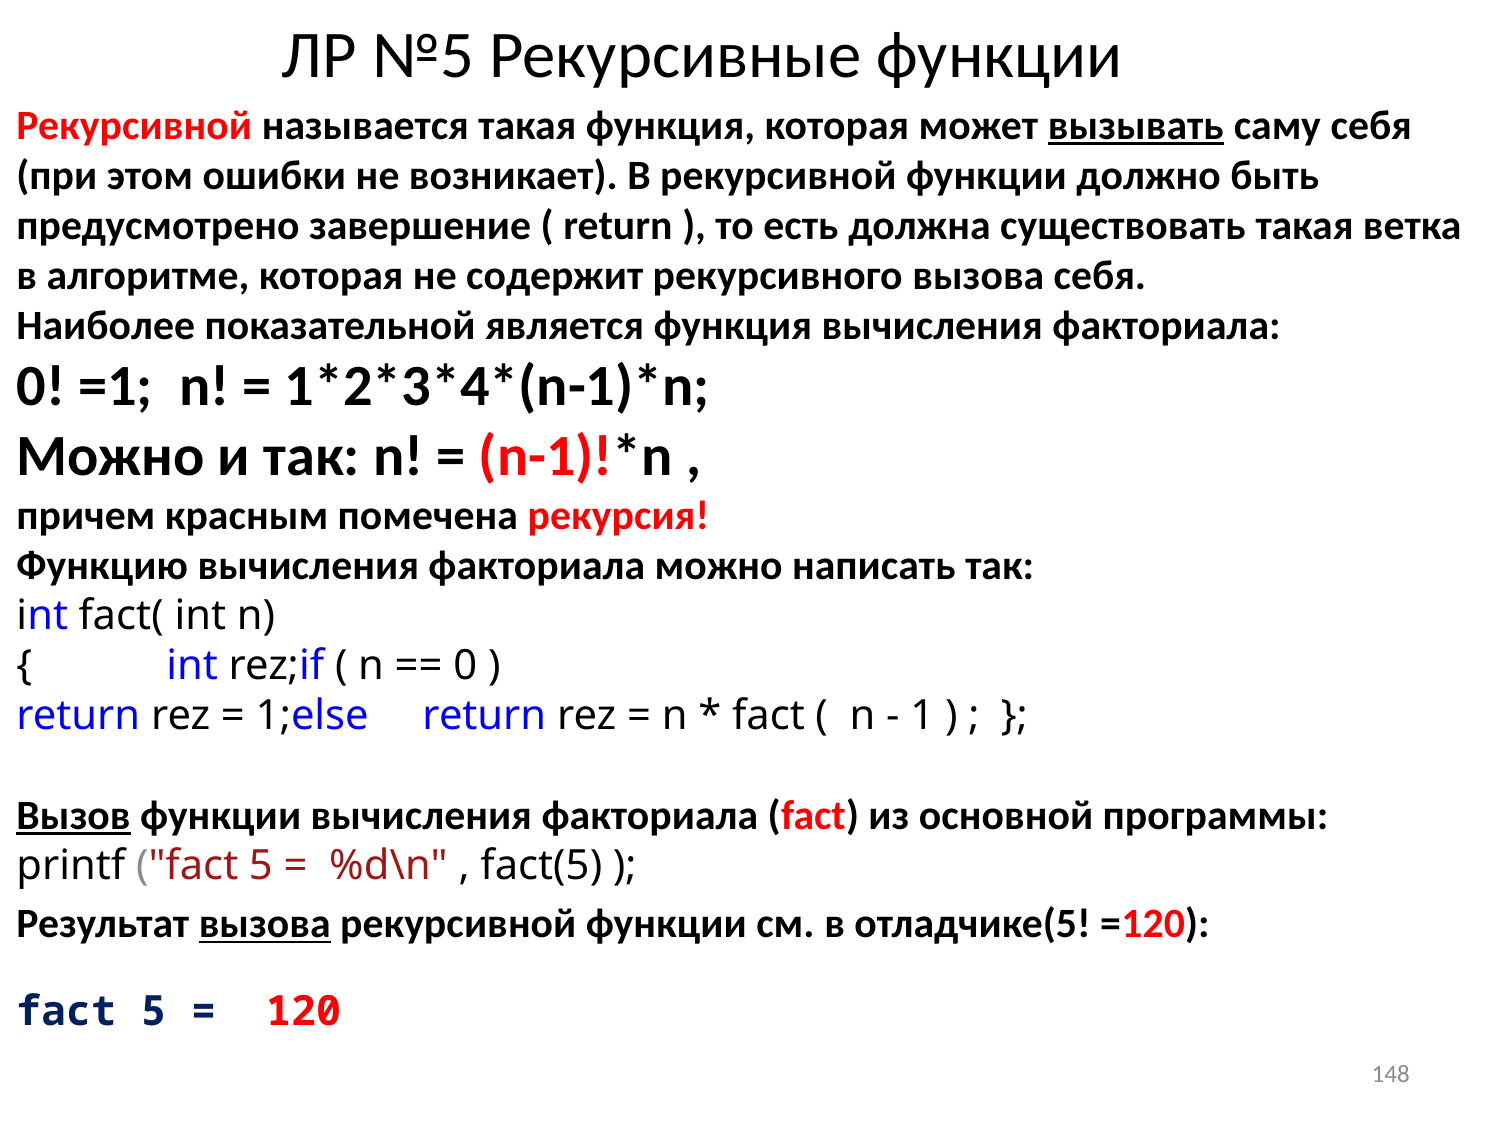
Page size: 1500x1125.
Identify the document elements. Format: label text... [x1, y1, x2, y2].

title ЛР №5 Рекурсивные функции [218, 0, 1188, 89]
text_box Рекурсивной называется такая функция, которая может вызывать саму себя (при этом ошибки не возникает). В рекурсивной функции должно быть предусмотрено завершение ( return ), то есть должна существовать такая ветка в алгоритме, которая не содержит рекурсивного вызова себя. Наиболее показательной является функция вычисления факториала: 0! =1; n! = 1*2*3*4*(n-1)*n; Можно и так: n! = (n-1)!*n , причем красным помечена рекурсия! Функцию вычисления факториала можно написать так: int fact( int n) { int rez;if ( n == 0 ) return rez = 1;else return rez = n * fact ( n - 1 ) ; }; Вызов функции вычисления факториала (fact) из основной программы: printf ("fact 5 = %d\n" , fact(5) ); Результат вызова рекурсивной функции см. в отладчике(5! =120): fact 5 = 120 [1, 89, 1500, 1024]
slide_number 148 [1074, 1042, 1425, 1103]
